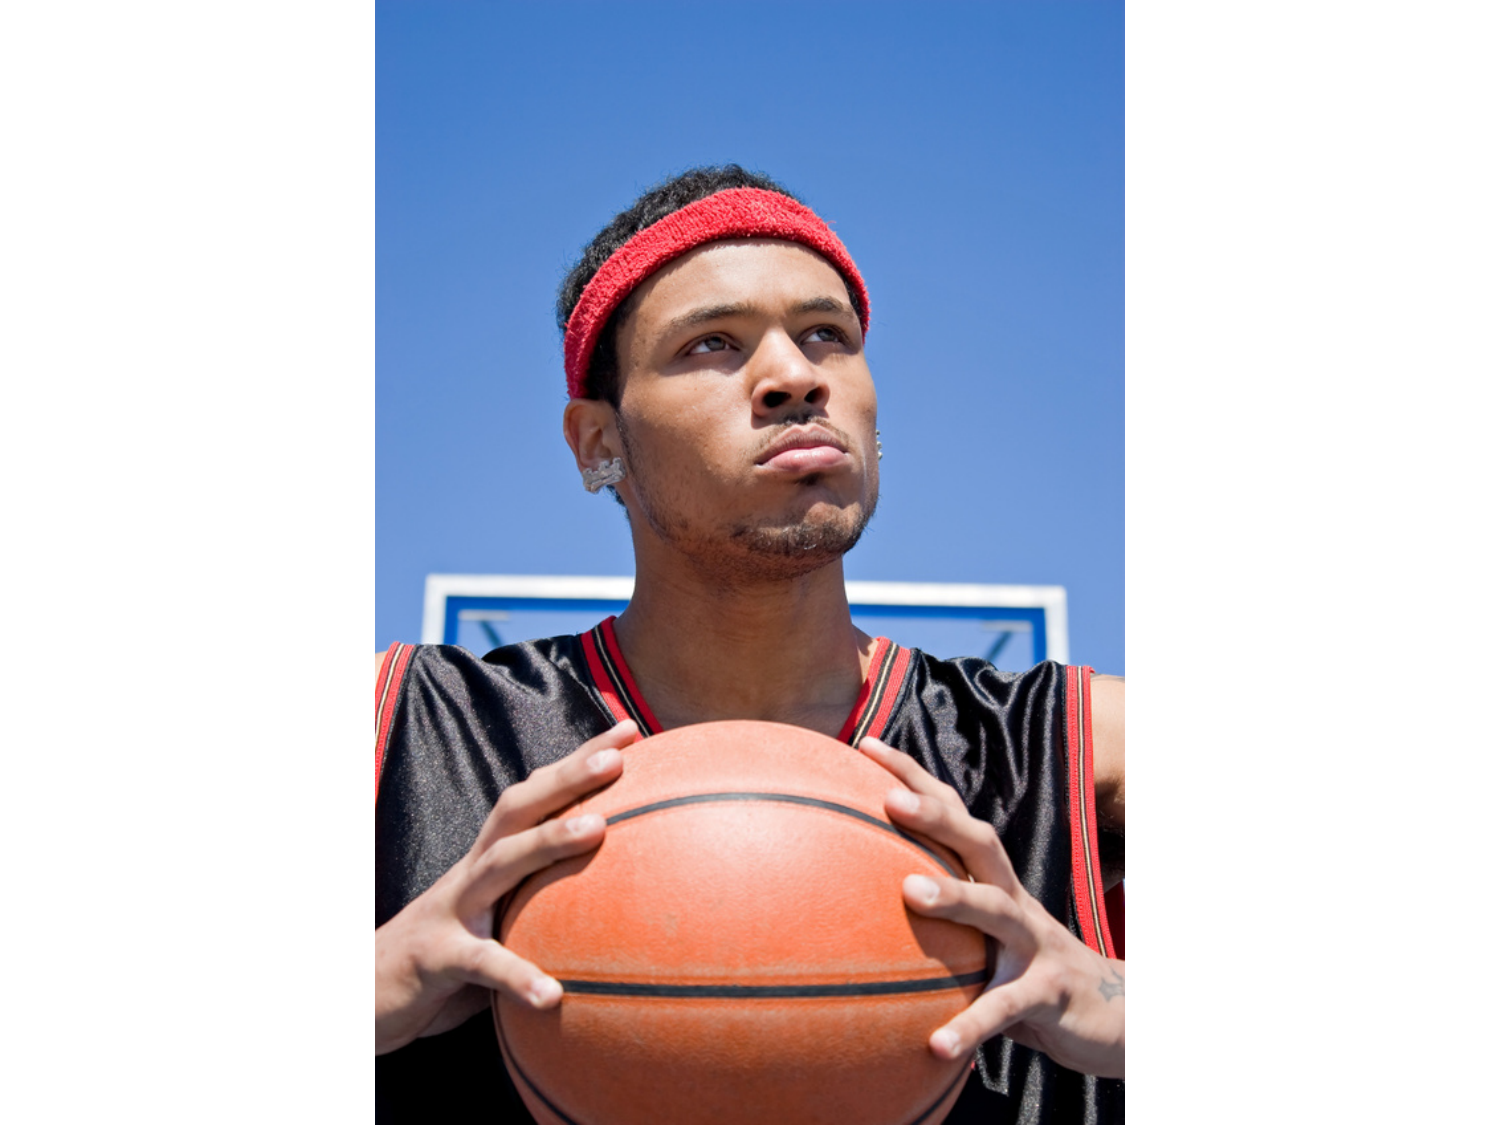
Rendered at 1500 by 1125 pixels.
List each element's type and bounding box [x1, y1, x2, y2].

picture [374, 0, 1126, 1125]
